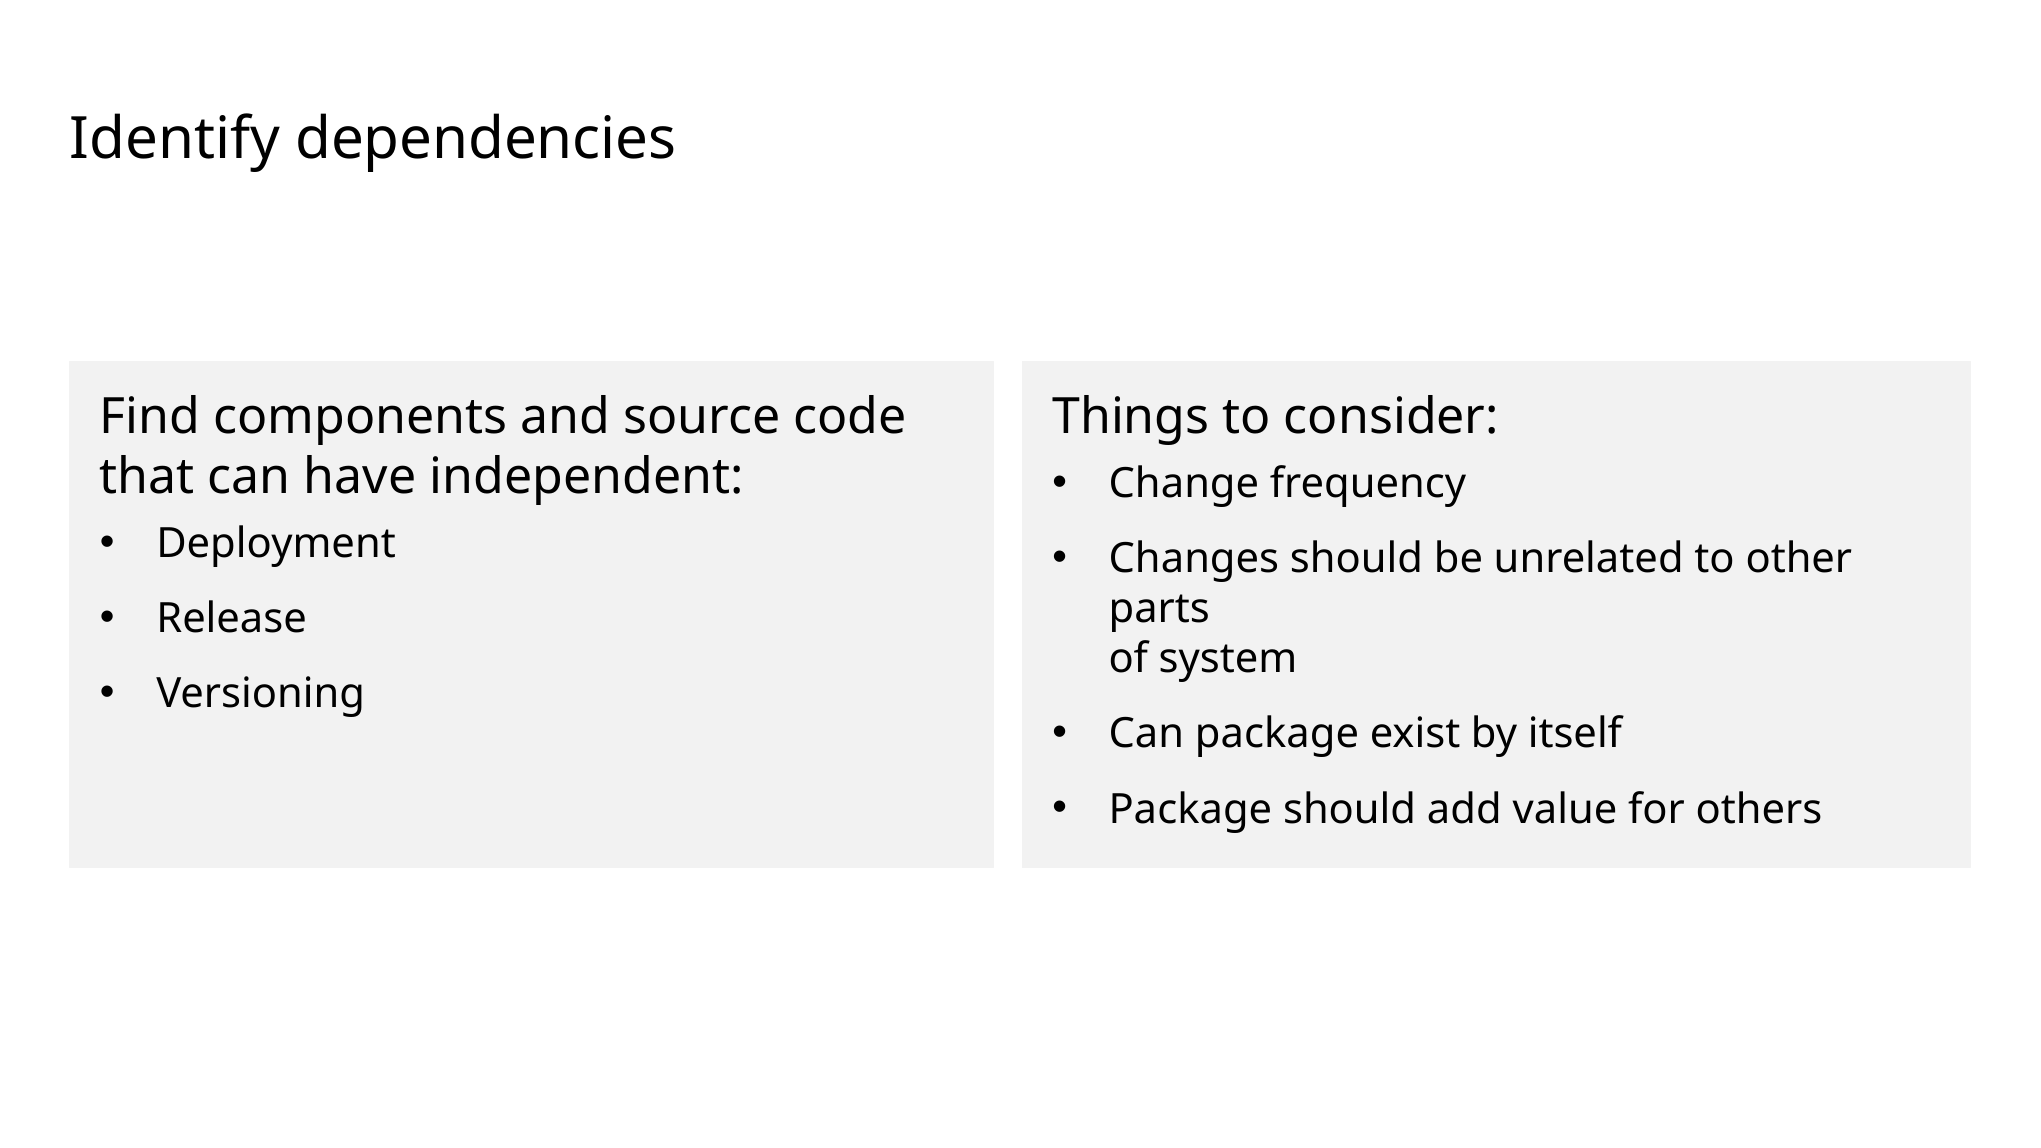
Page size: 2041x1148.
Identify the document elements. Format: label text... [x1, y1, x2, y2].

title Identify dependencies [70, 103, 1969, 172]
text_box Things to consider: Change frequency Changes should be unrelated to other parts of system Can package exist by itself Package should add value for others [1022, 361, 1971, 868]
text_box Find components and source code that can have independent: Deployment Release Versioning [69, 361, 994, 868]
